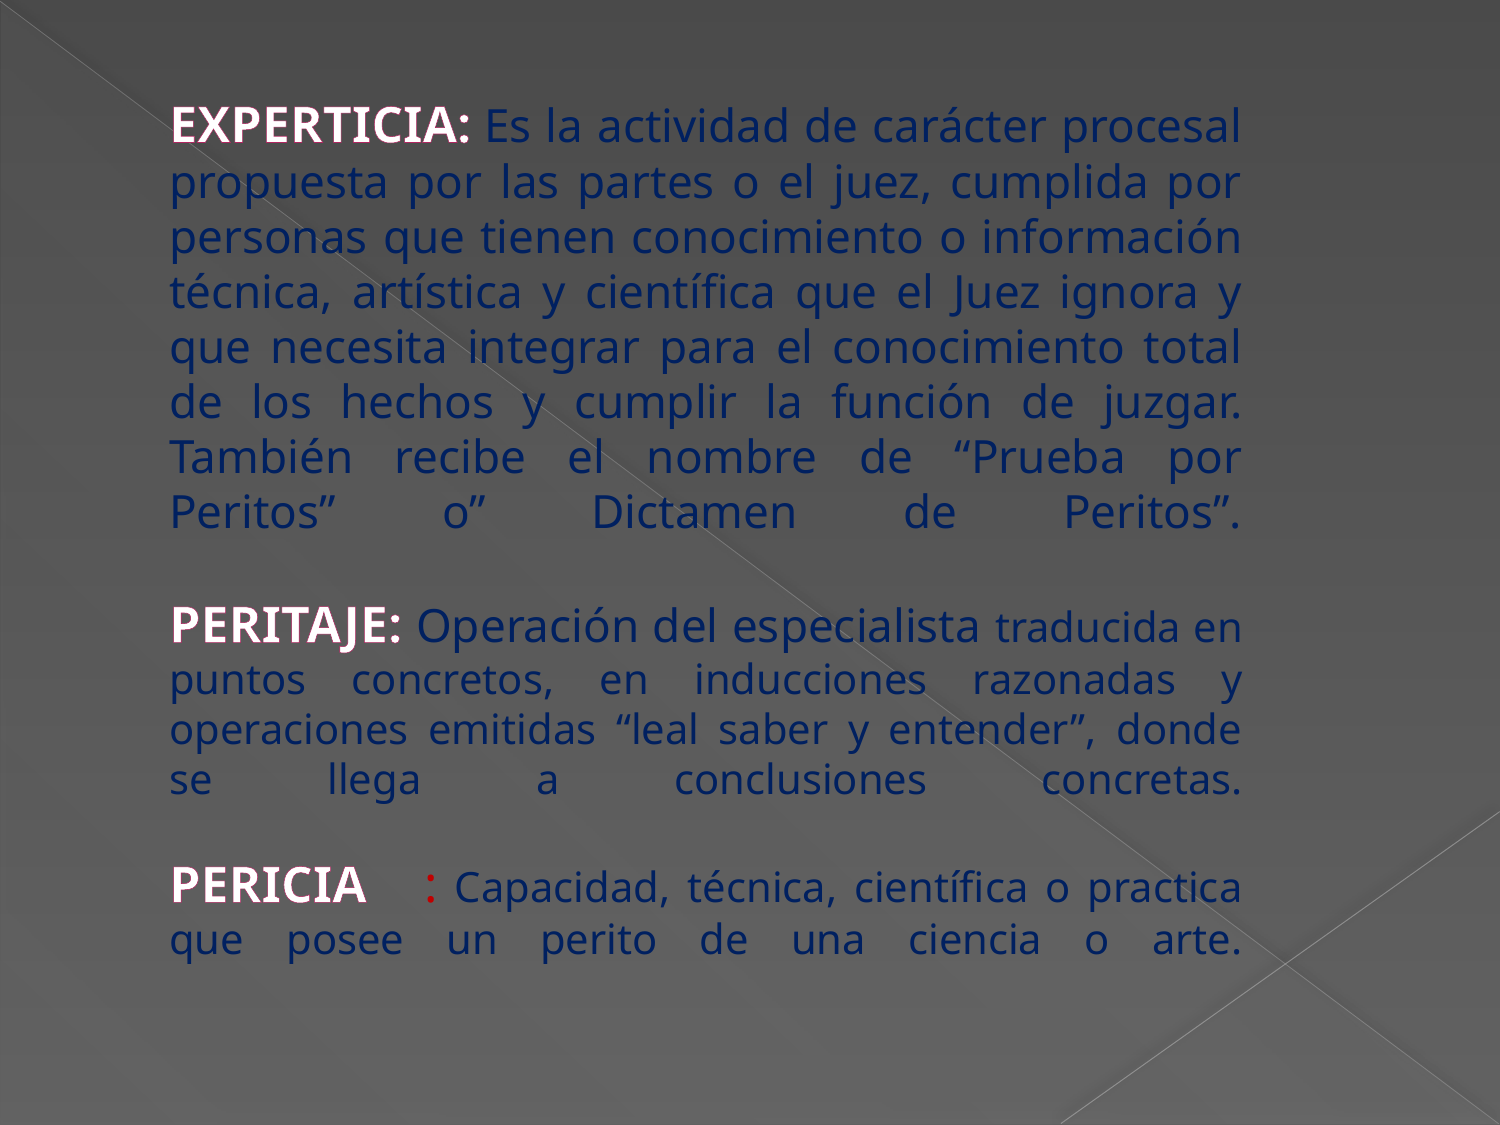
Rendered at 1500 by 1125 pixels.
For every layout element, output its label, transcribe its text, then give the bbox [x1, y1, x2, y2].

title EXPERTICIA: Es la actividad de carácter procesal propuesta por las partes o el juez, cumplida por personas que tienen conocimiento o información técnica, artística y científica que el Juez ignora y que necesita integrar para el conocimiento total de los hechos y cumplir la función de juzgar. También recibe el nombre de “Prueba por Peritos” o” Dictamen de Peritos”. PERITAJE: Operación del especialista traducida en puntos concretos, en inducciones razonadas y operaciones emitidas “leal saber y entender”, donde se llega a conclusiones concretas. PERICIA : Capacidad, técnica, científica o practica que posee un perito de una ciencia o arte. [75, 0, 1258, 1125]
